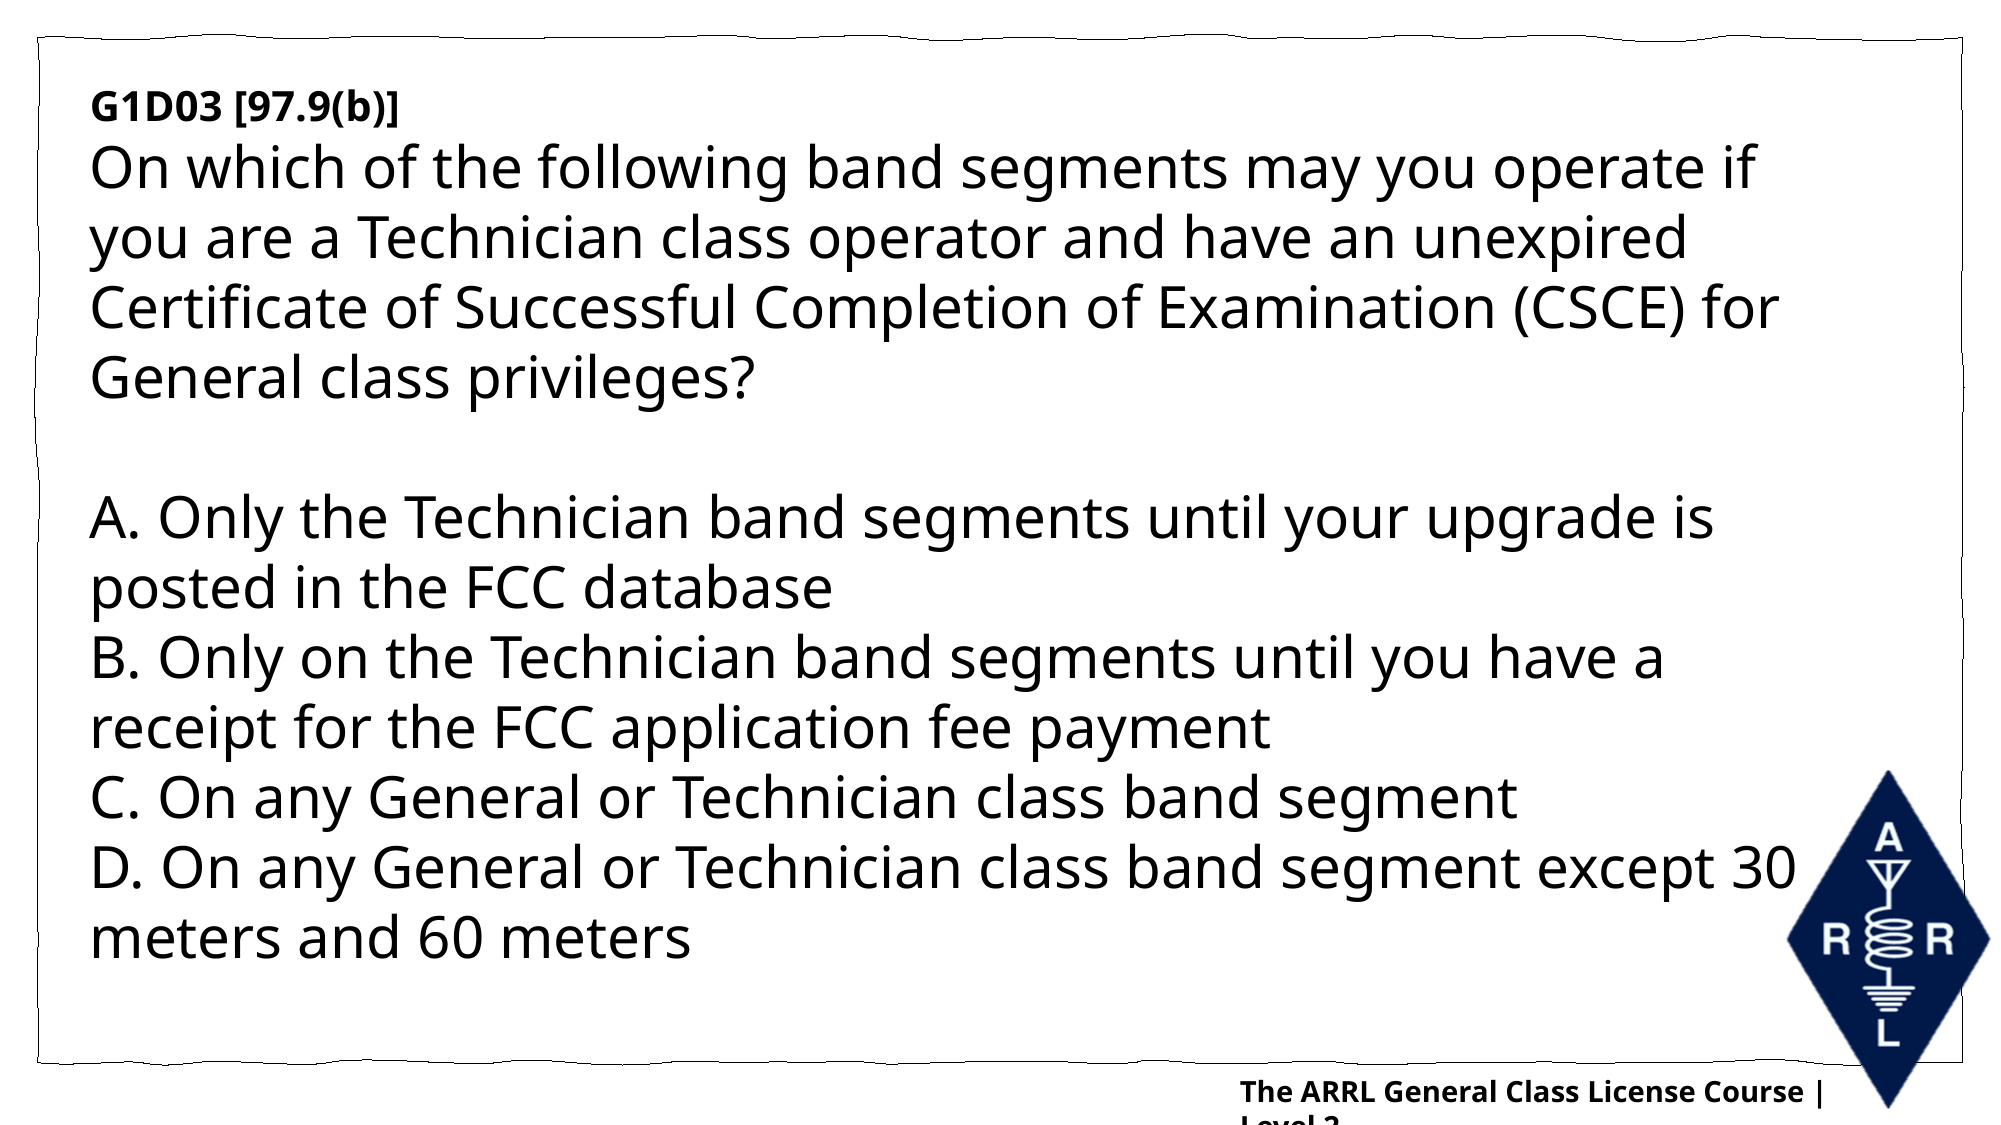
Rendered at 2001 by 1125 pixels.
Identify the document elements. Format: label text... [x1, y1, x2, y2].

text_box G1D03 [97.9(b)] On which of the following band segments may you operate if you are a Technician class operator and have an unexpired Certificate of Successful Completion of Examination (CSCE) for General class privileges? A. Only the Technician band segments until your upgrade is posted in the FCC database B. Only on the Technician band segments until you have a receipt for the FCC application fee payment C. On any General or Technician class band segment D. On any General or Technician class band segment except 30 meters and 60 meters [75, 72, 1850, 978]
picture [1773, 752, 1999, 1125]
